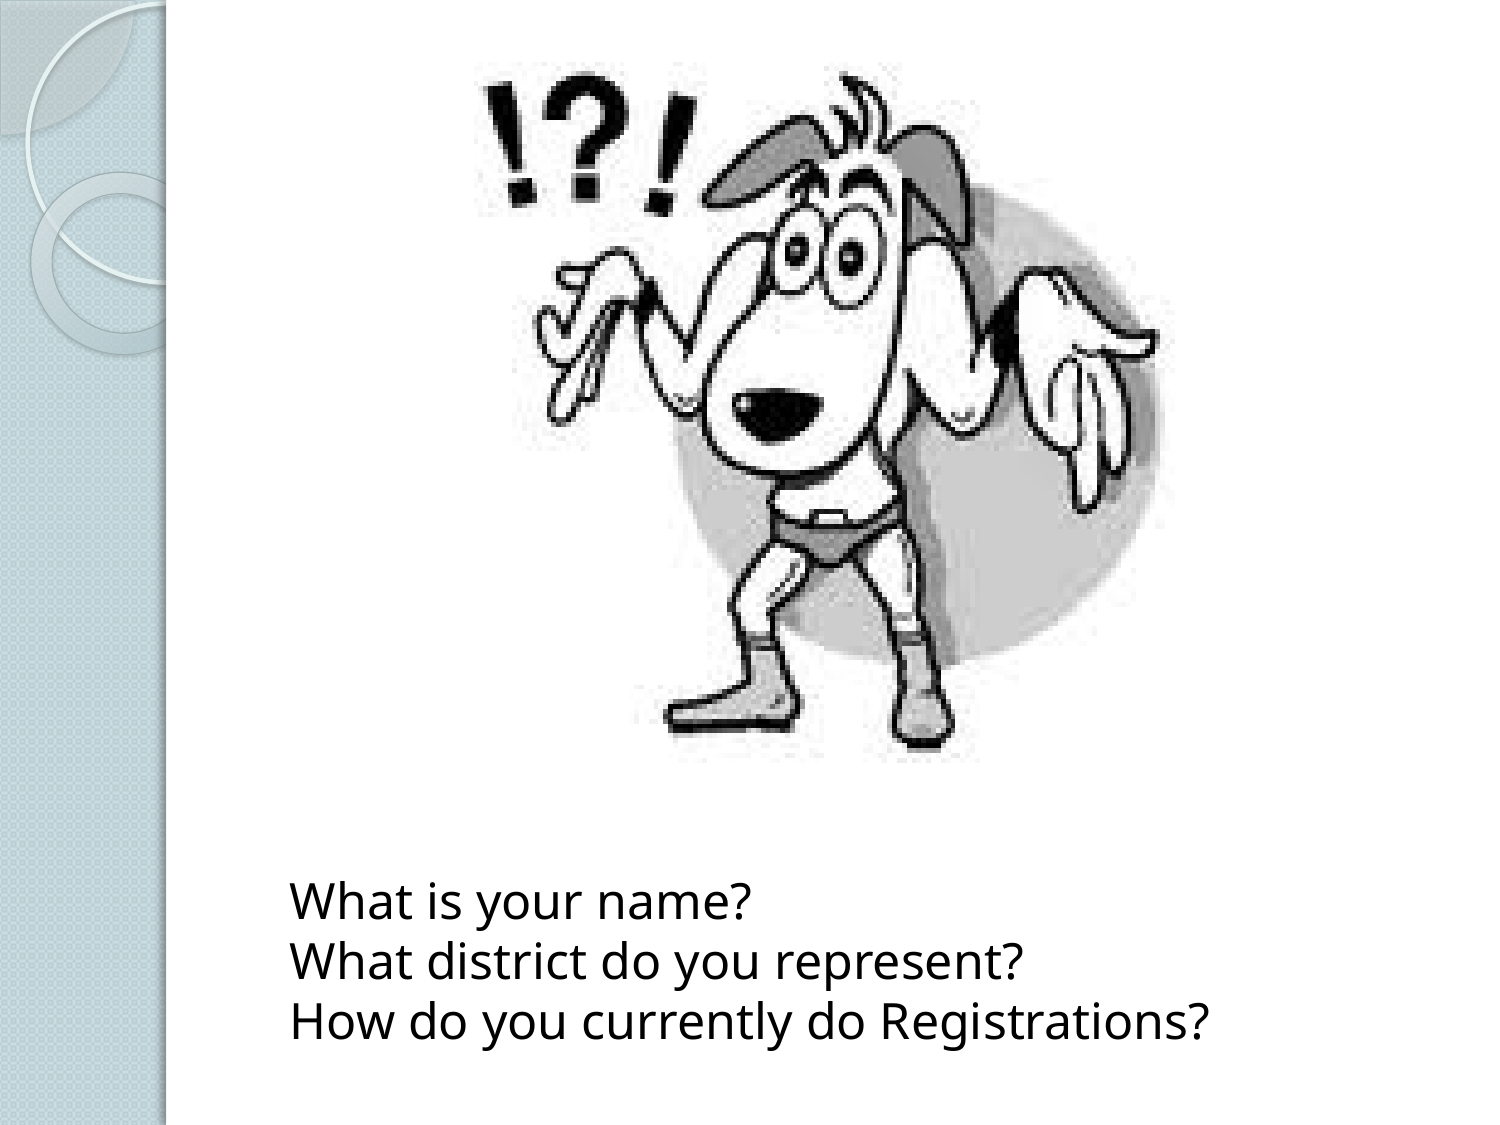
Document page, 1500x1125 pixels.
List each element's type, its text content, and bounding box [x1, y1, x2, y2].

picture [474, 62, 1176, 763]
text_box What is your name? What district do you represent? How do you currently do Registrations? [274, 862, 1338, 1058]
